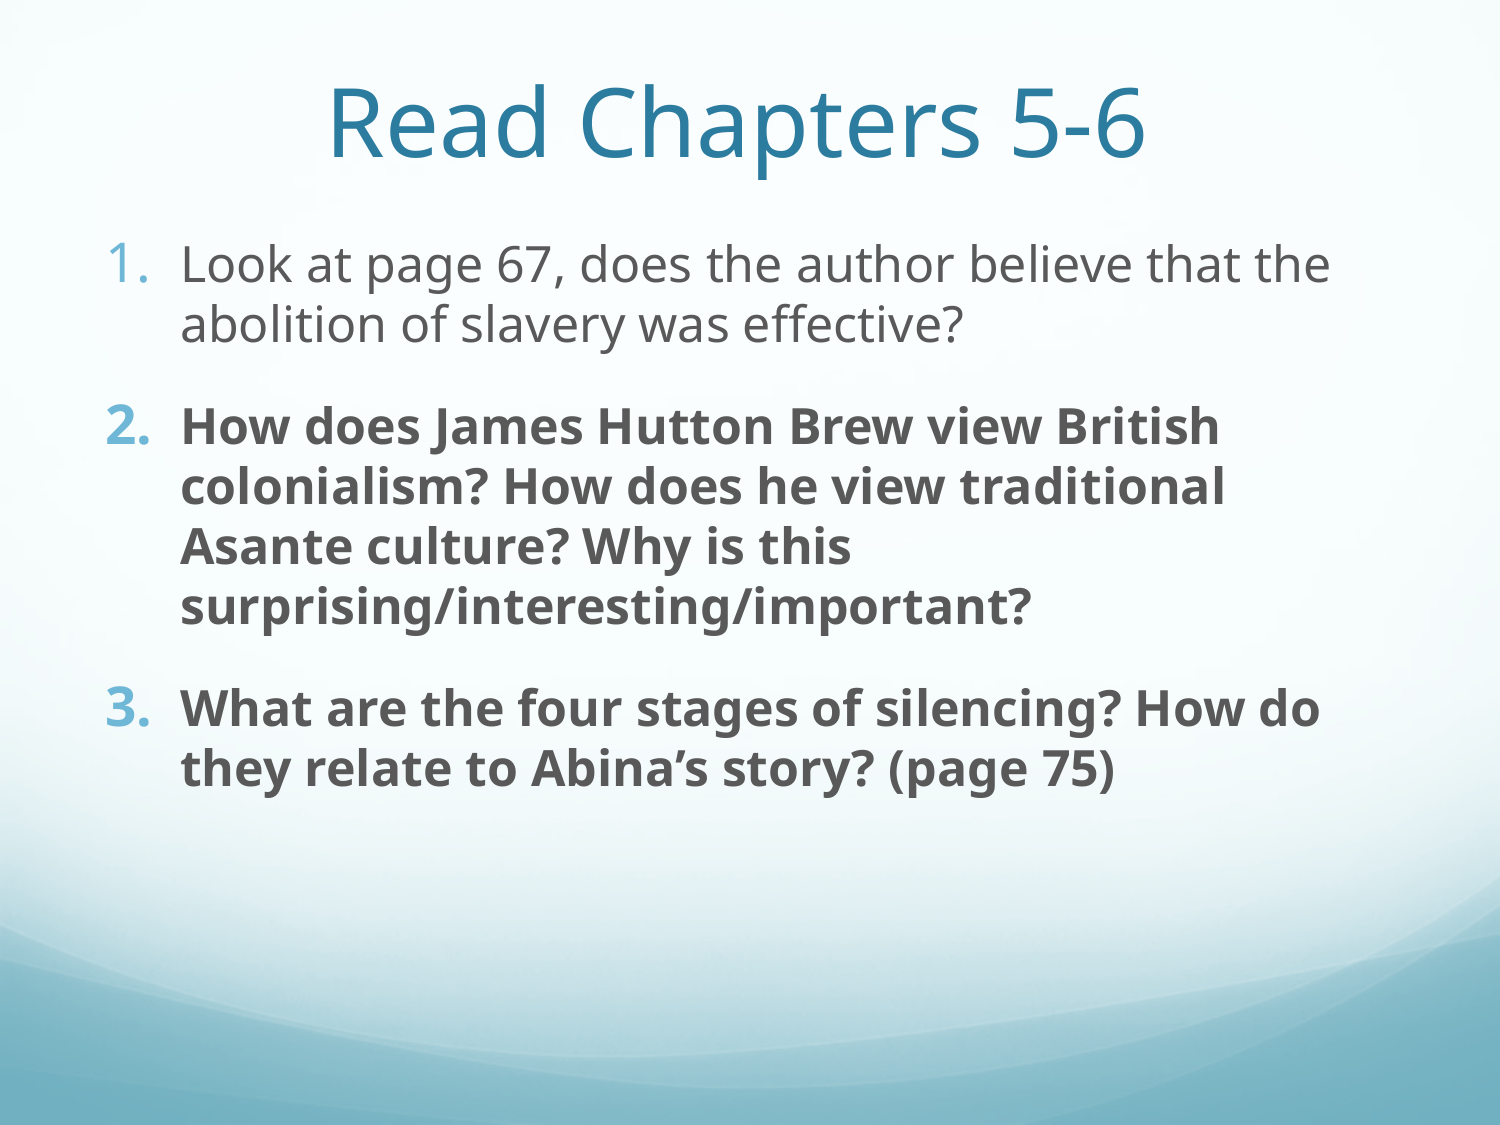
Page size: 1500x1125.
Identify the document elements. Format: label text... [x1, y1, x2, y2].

list Look at page 67, does the author believe that the abolition of slavery was effective? How does James Hutton Brew view British colonialism? How does he view traditional Asante culture? Why is this surprising/interesting/important? What are the four stages of silencing? How do they relate to Abina’s story? (page 75) [90, 225, 1410, 938]
title Read Chapters 5-6 [90, 17, 1410, 185]
